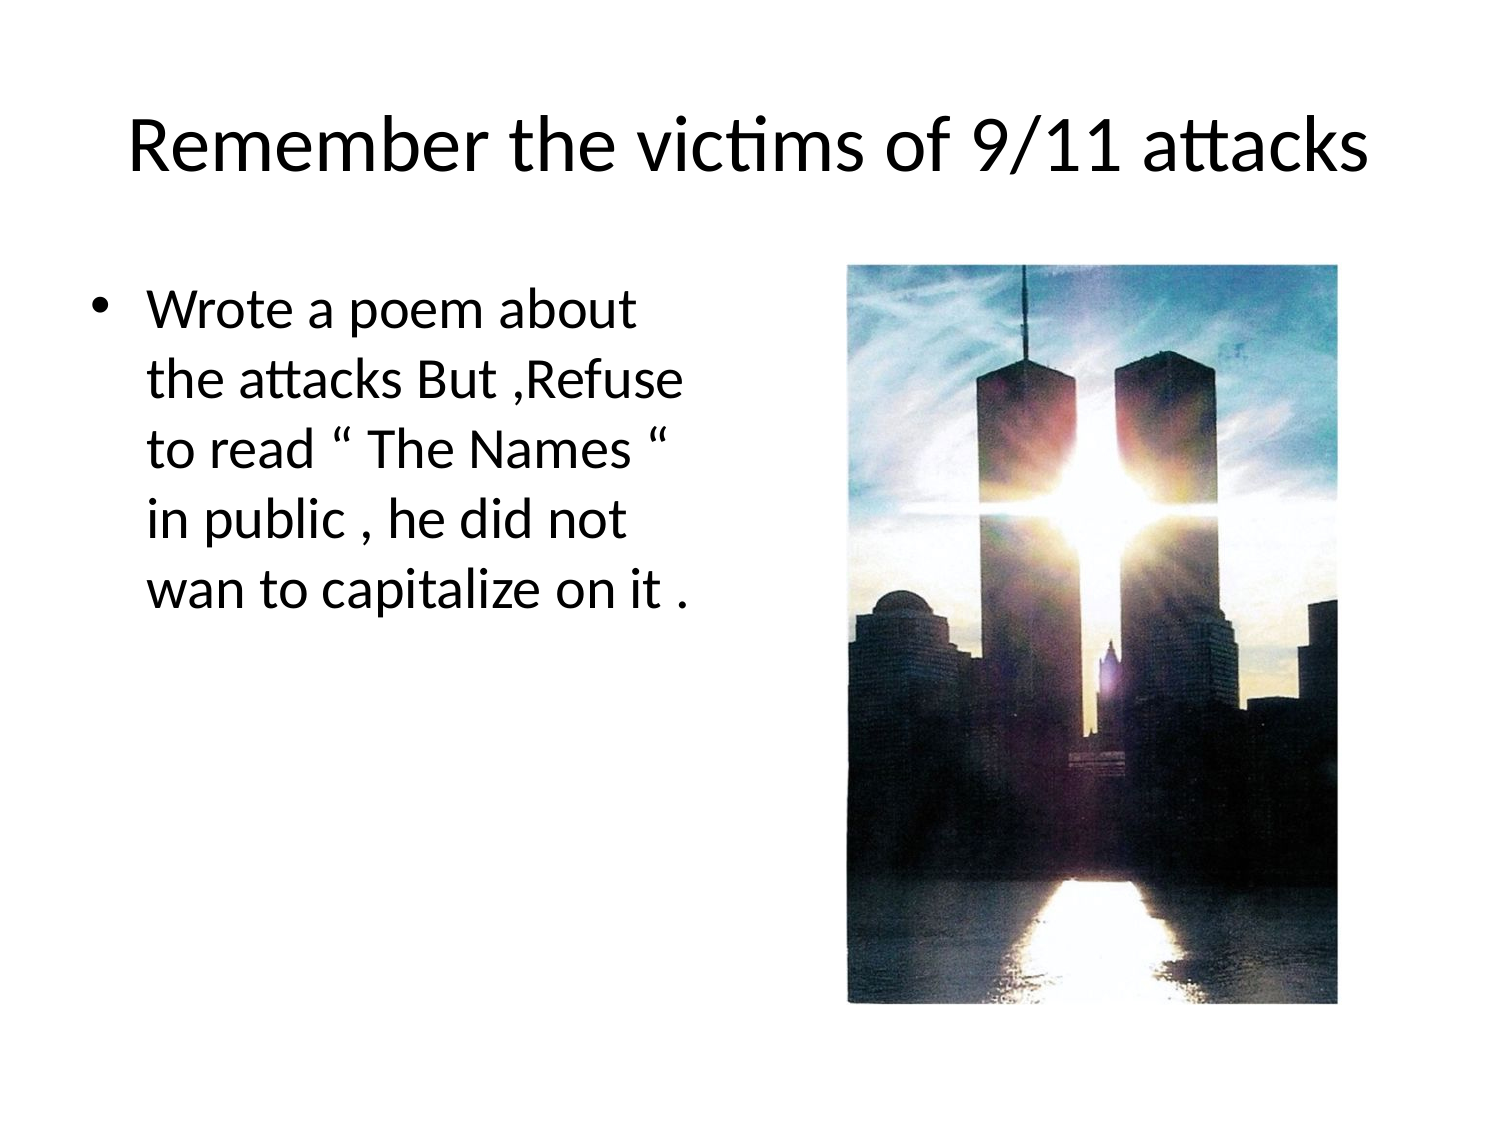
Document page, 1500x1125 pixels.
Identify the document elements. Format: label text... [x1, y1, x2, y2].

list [845, 262, 1342, 1006]
list Wrote a poem about the attacks But ,Refuse to read “ The Names “ in public , he did not wan to capitalize on it . [75, 262, 738, 1005]
title Remember the victims of 9/11 attacks [75, 45, 1425, 233]
